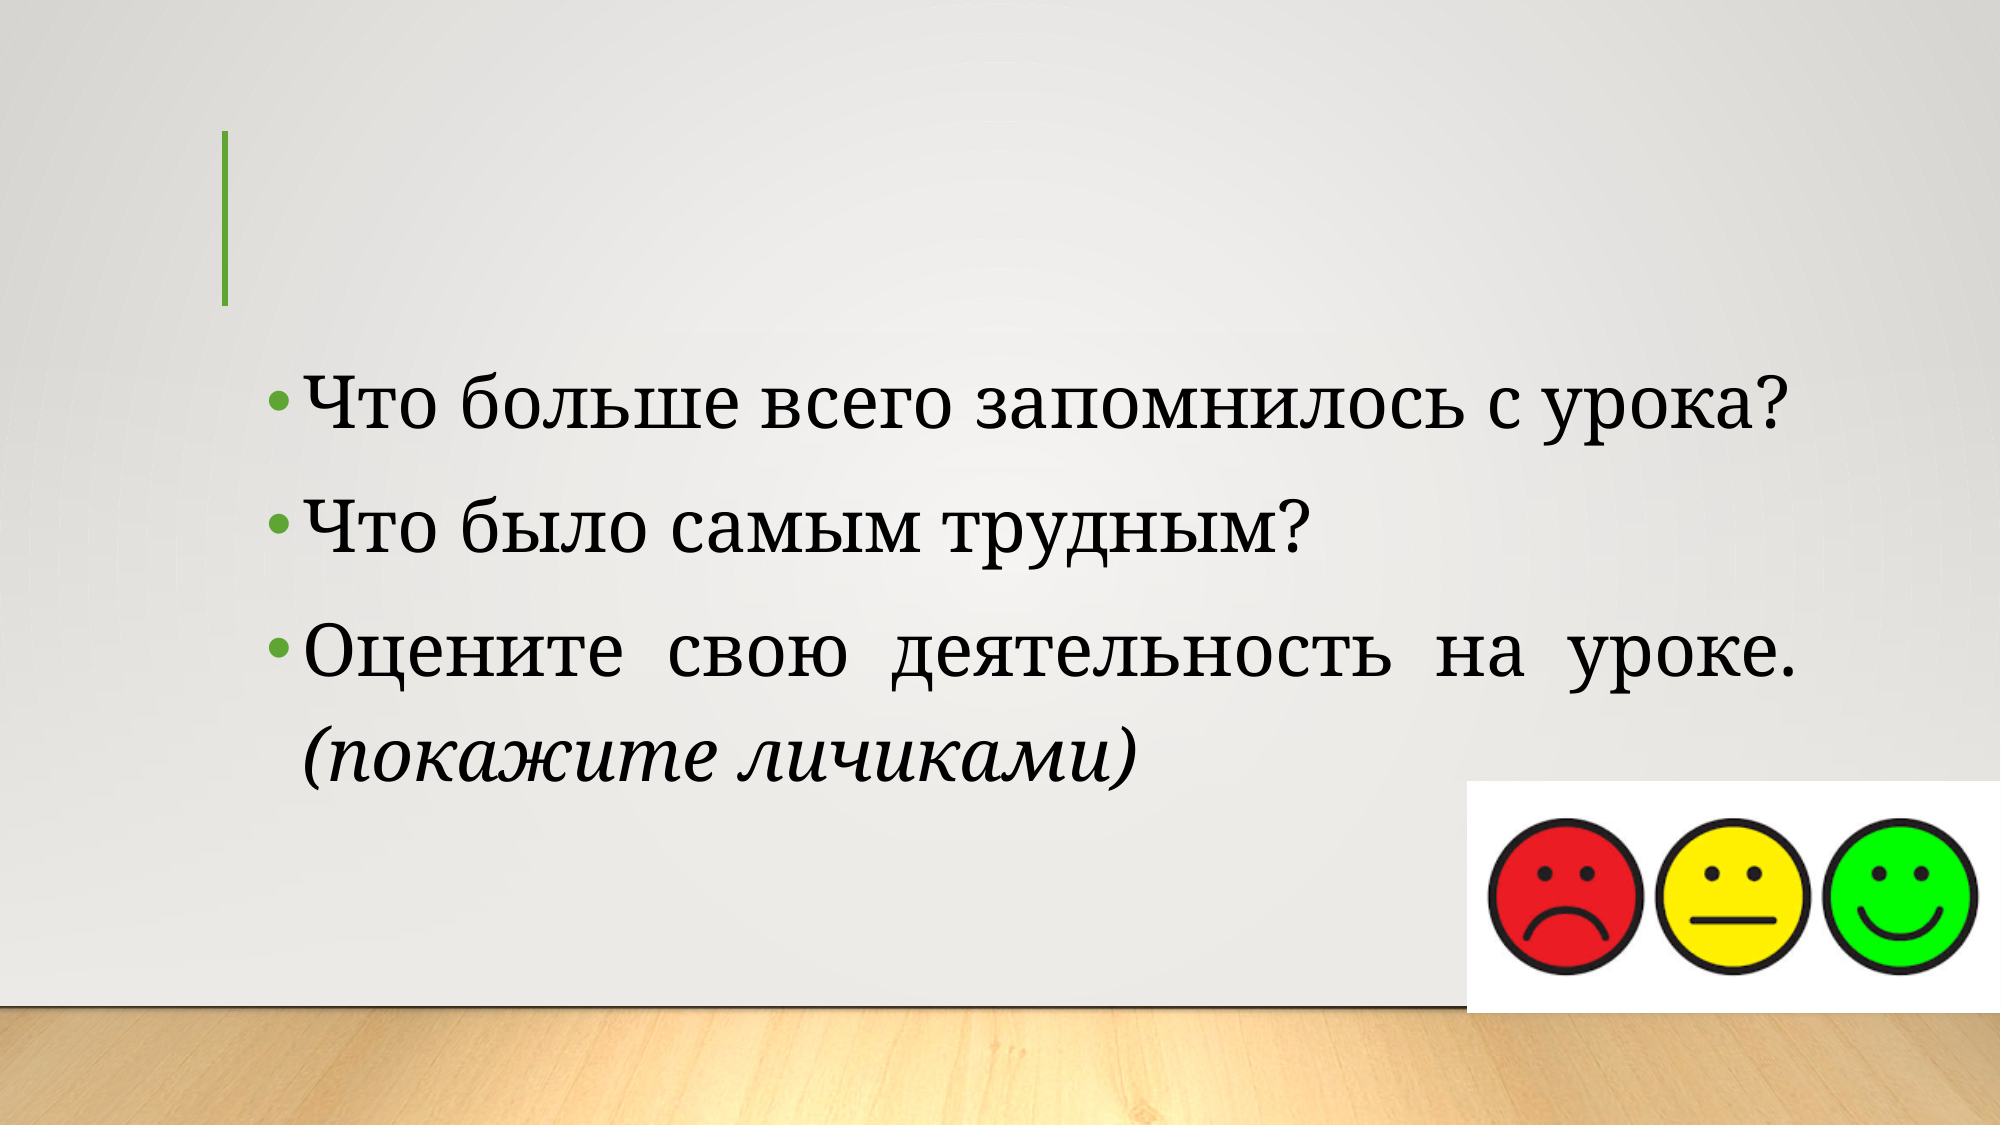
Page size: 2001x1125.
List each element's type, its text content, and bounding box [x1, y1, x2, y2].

list Что больше всего запомнилось с урока? Что было самым трудным? Оцените свою деятельность на уроке. (покажите личиками) [251, 330, 1814, 897]
picture [0, 780, 2000, 1125]
